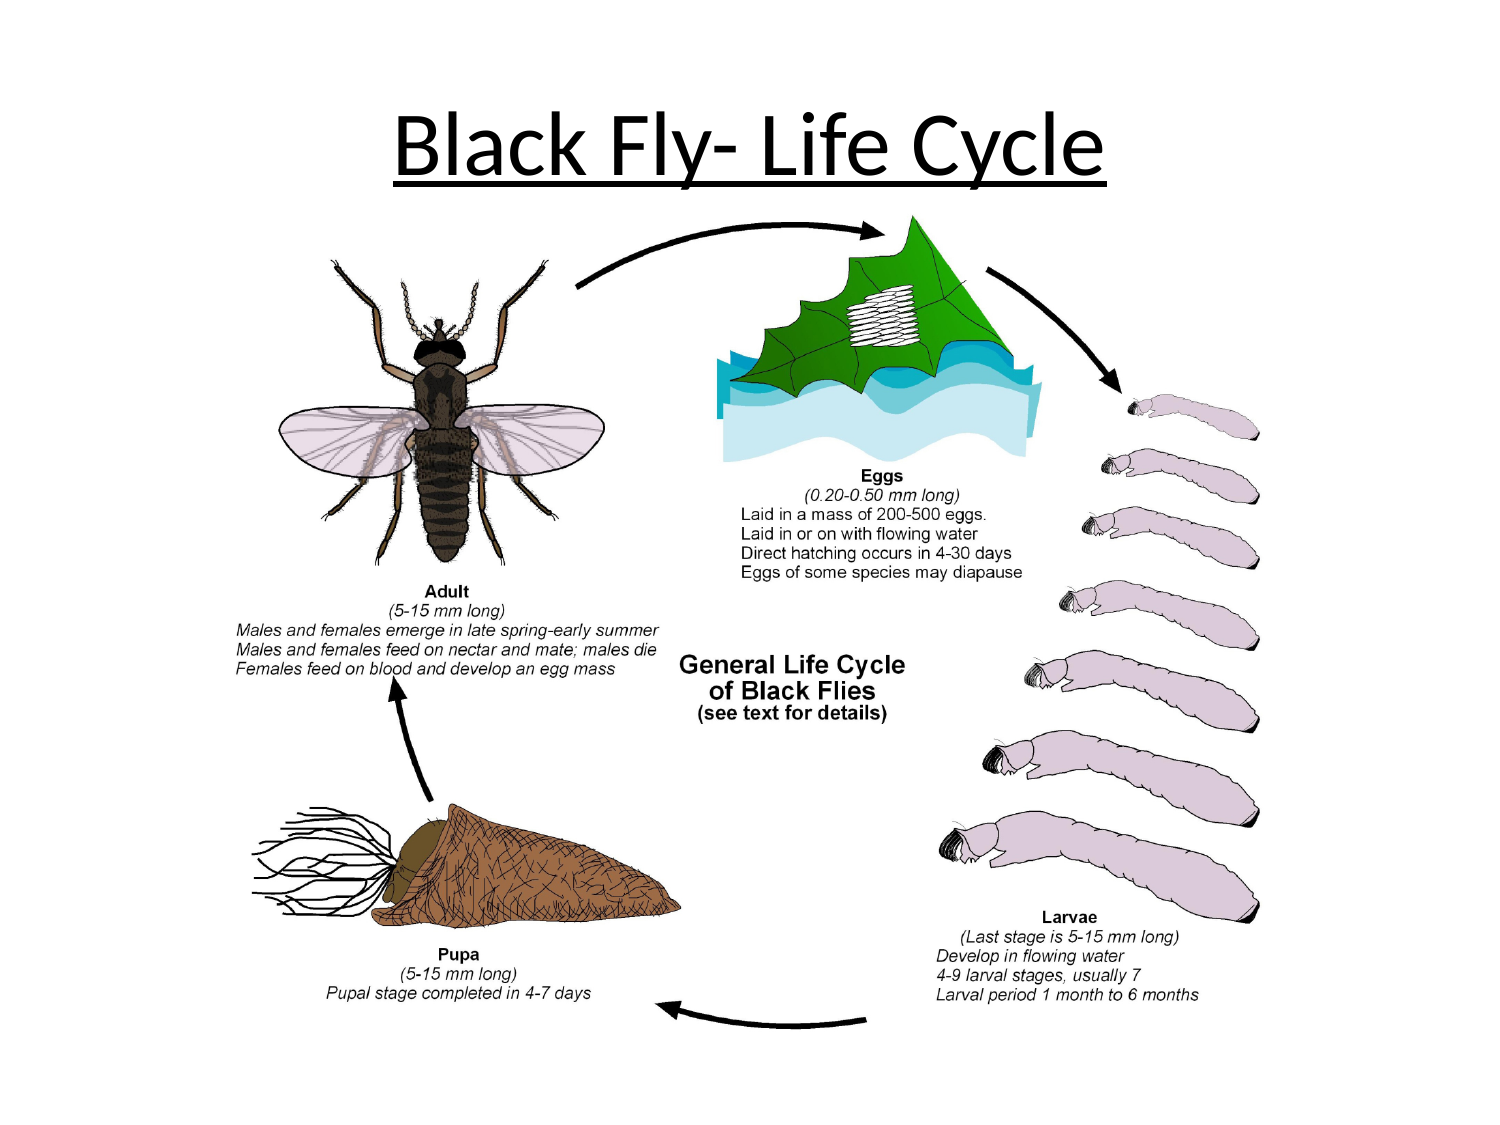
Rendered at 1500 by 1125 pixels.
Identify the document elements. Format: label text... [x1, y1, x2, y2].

title Black Fly- Life Cycle [75, 45, 1425, 233]
picture [199, 199, 1313, 1073]
